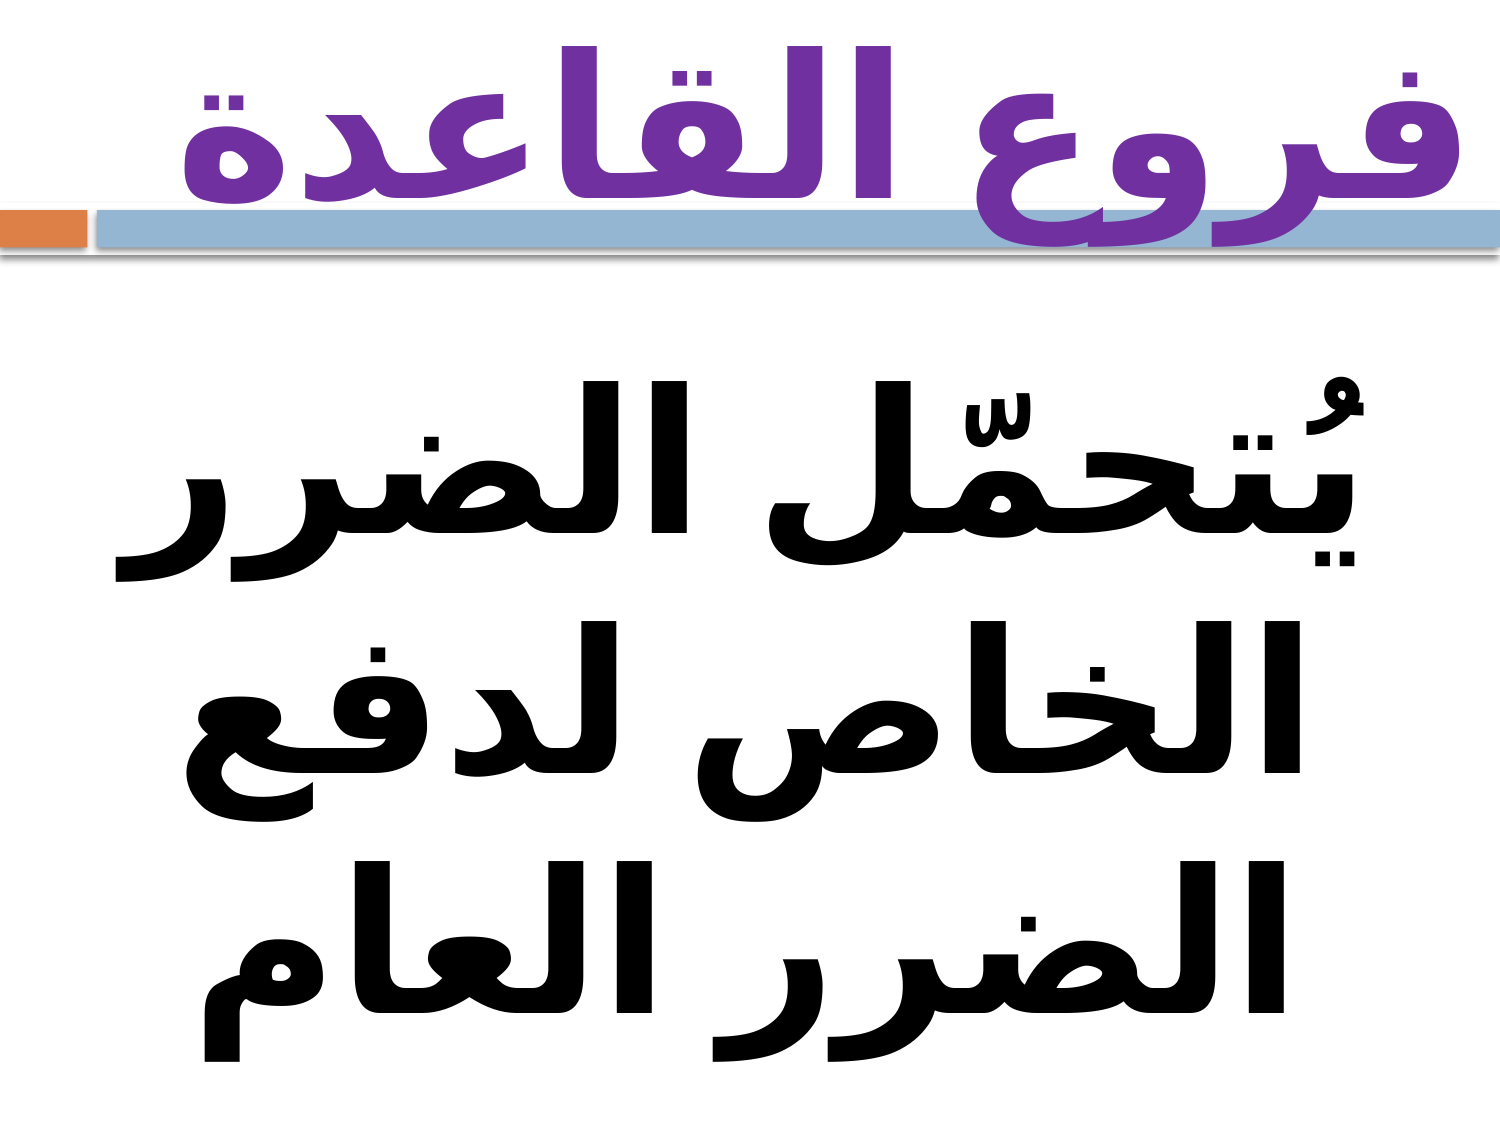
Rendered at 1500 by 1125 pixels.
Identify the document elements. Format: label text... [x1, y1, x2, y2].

list يُتحمّل الضرر الخاص لدفع الضرر العام [0, 326, 1500, 1071]
title فروع القاعدة [100, 37, 1500, 200]
